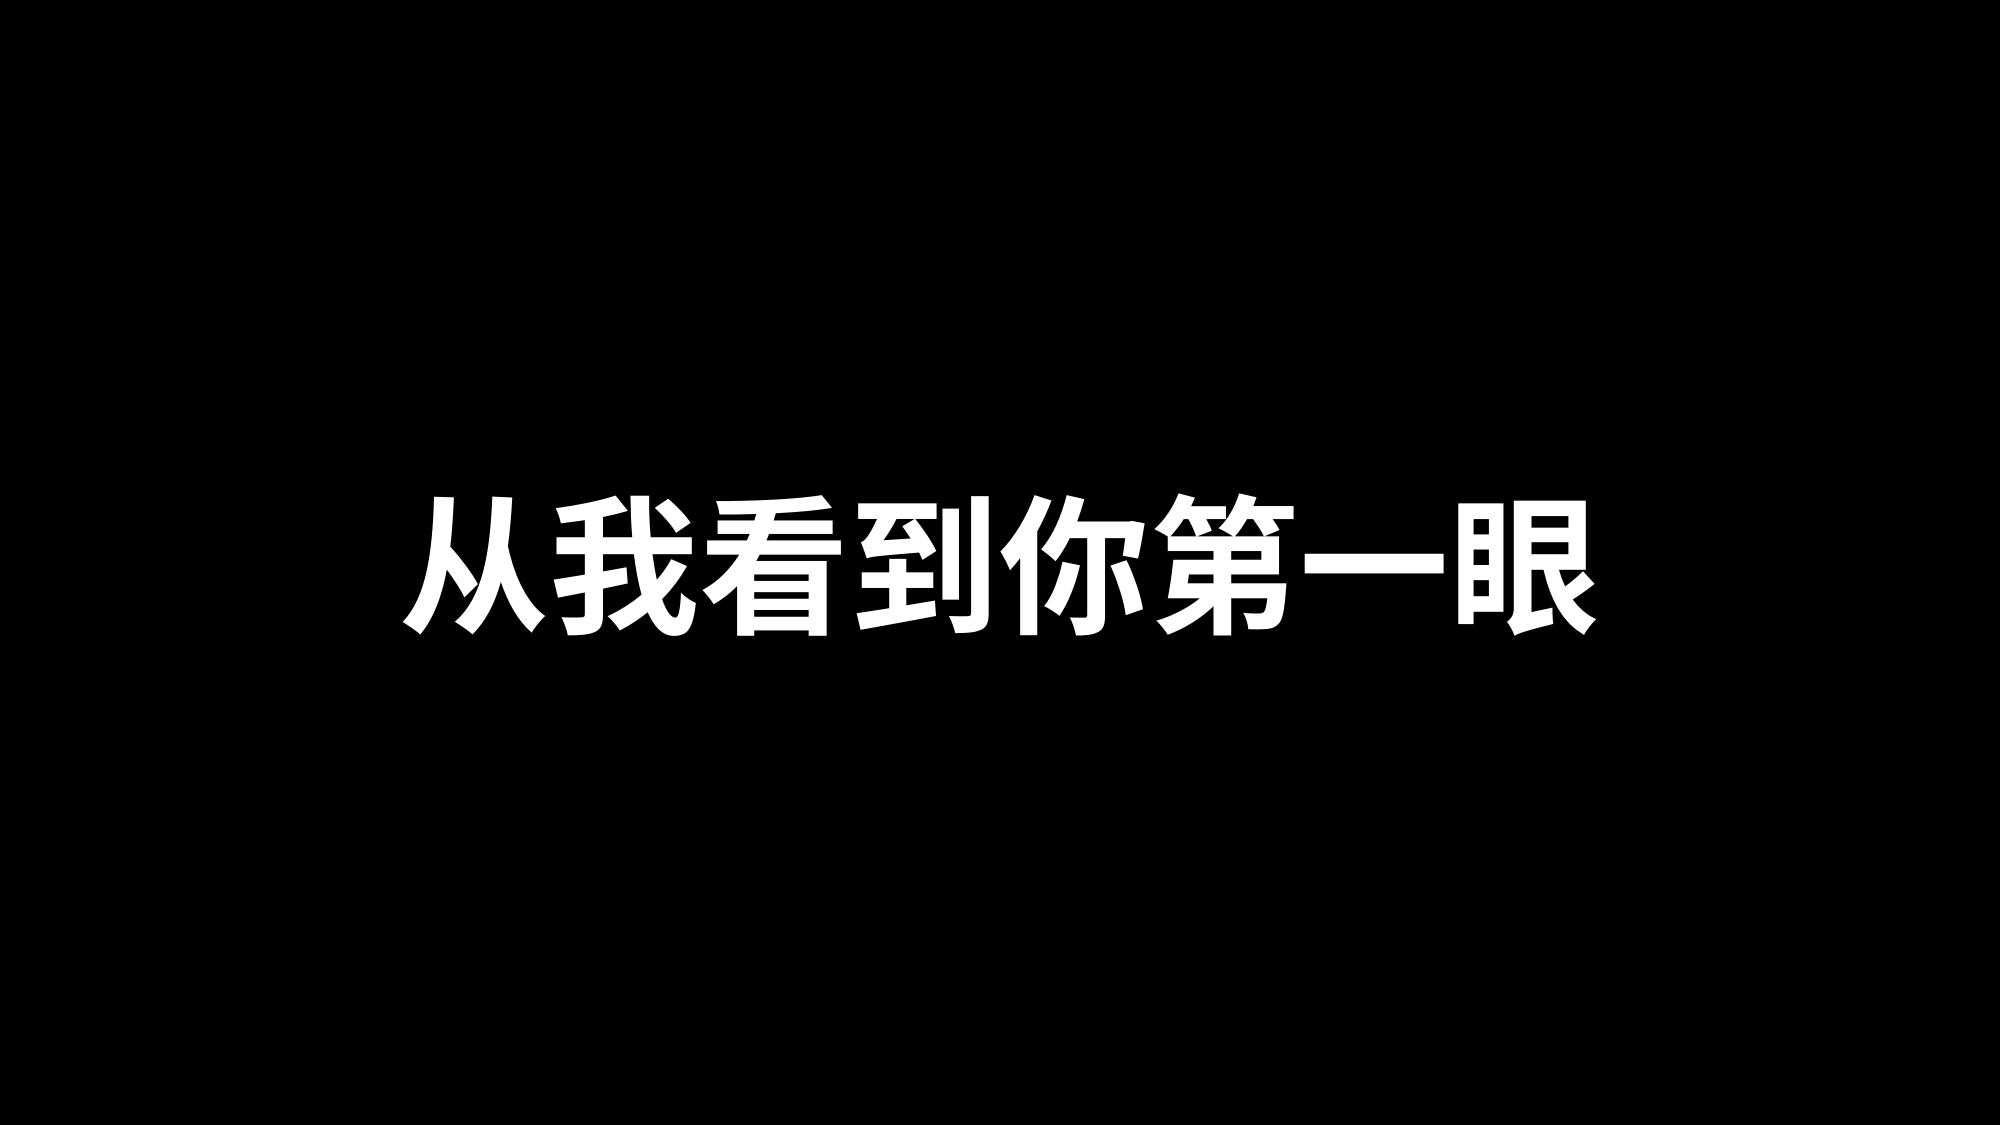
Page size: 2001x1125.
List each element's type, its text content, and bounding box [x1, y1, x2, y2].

text_box 从我看到你第一眼 [385, 465, 1615, 660]
